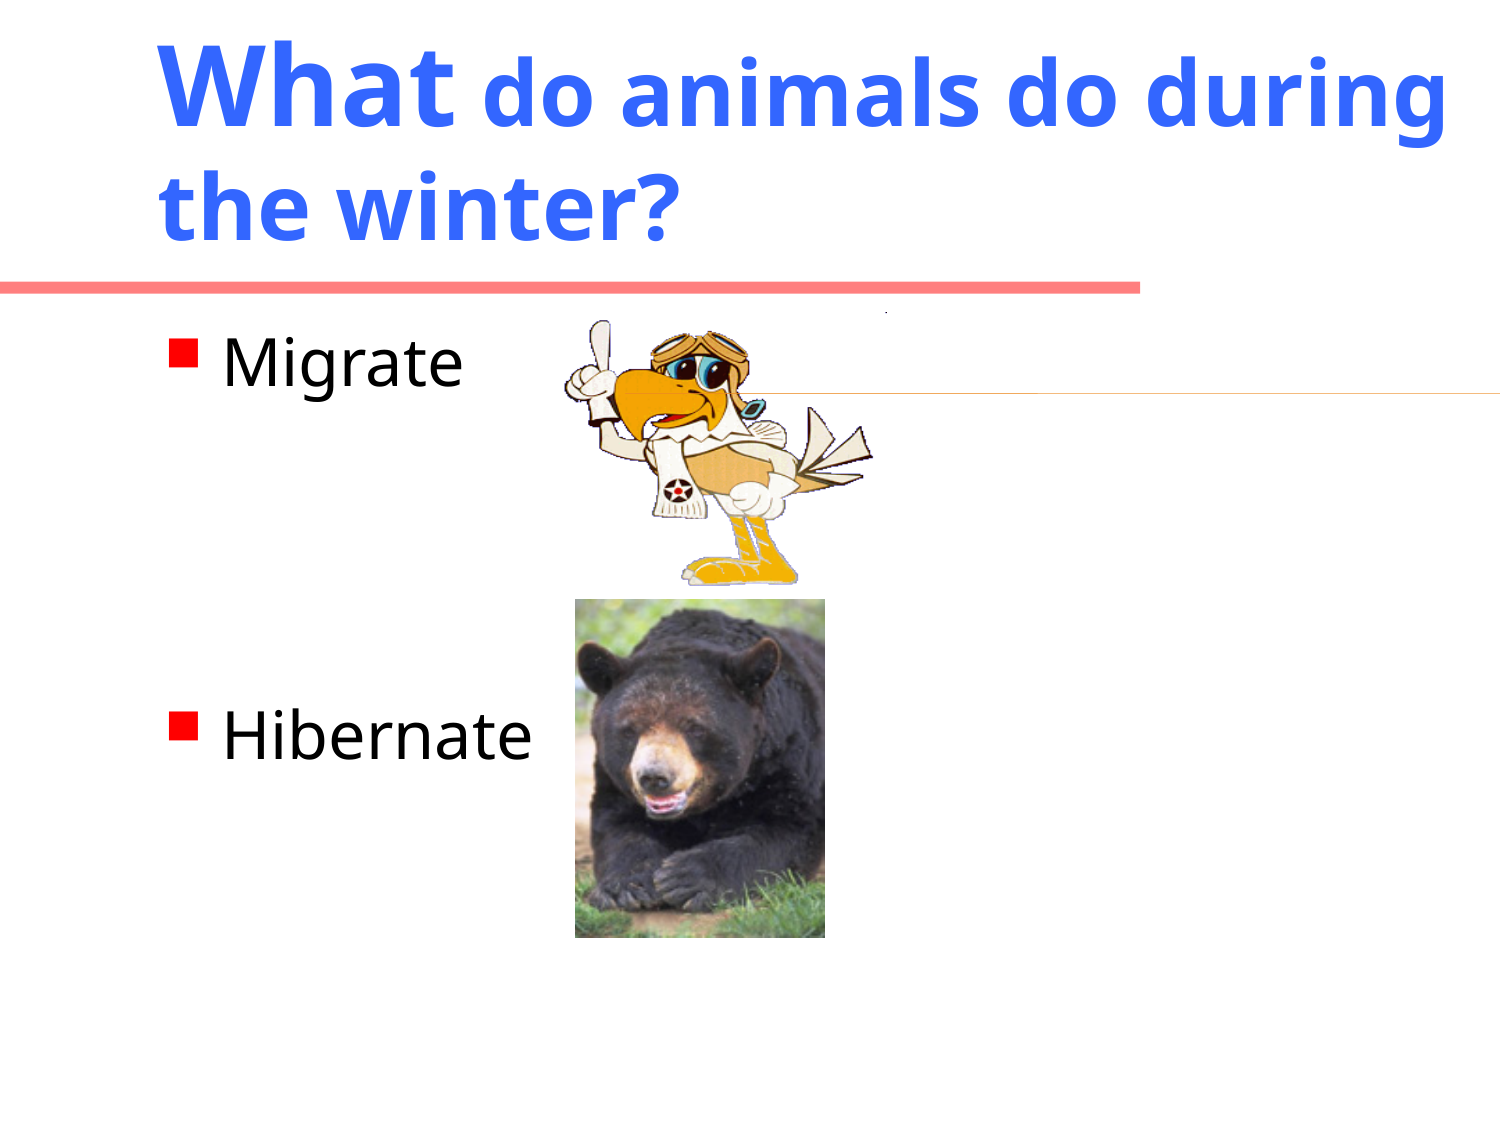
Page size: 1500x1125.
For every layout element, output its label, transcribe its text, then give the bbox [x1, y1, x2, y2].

list Migrate Hibernate [149, 312, 1481, 1001]
title What do animals do during the winter? [142, 6, 1483, 267]
picture [537, 312, 887, 938]
